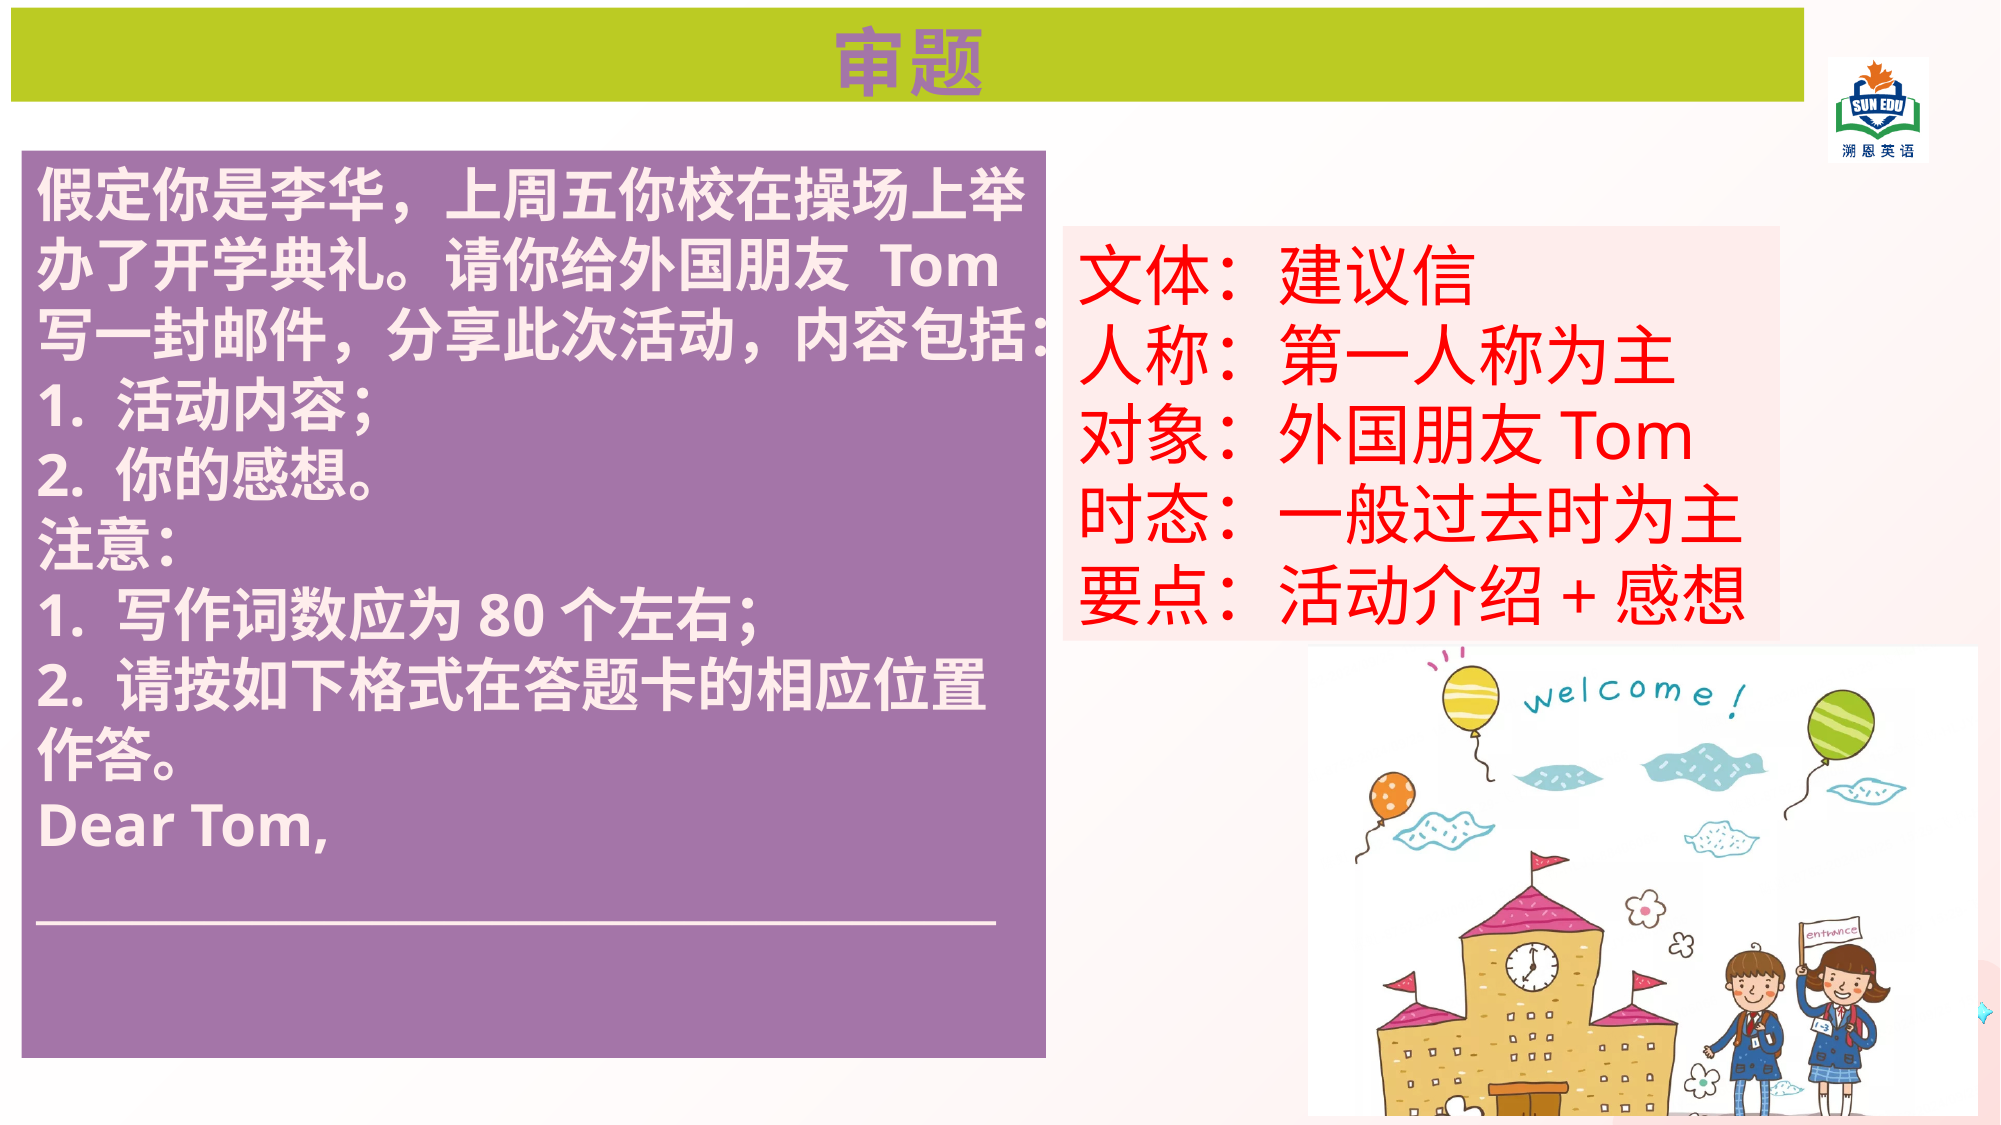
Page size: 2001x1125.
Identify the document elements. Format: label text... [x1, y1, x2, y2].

text_box 假定你是李华，上周五你校在操场上举办了开学典礼。请你给外国朋友 Tom写一封邮件，分享此次活动，内容包括： 1. 活动内容； 2. 你的感想。 注意： 1. 写作词数应为80个左右； 2. 请按如下格式在答题卡的相应位置作答。 Dear Tom, ________________________________________ [21, 150, 1046, 1058]
picture [1308, 644, 1993, 1116]
picture [1828, 57, 1929, 163]
text_box 文体：建议信 人称：第一人称为主 对象：外国朋友Tom 时态：一般过去时为主 要点：活动介绍+感想 [1062, 226, 1780, 641]
text_box 审题 [11, 7, 1805, 102]
